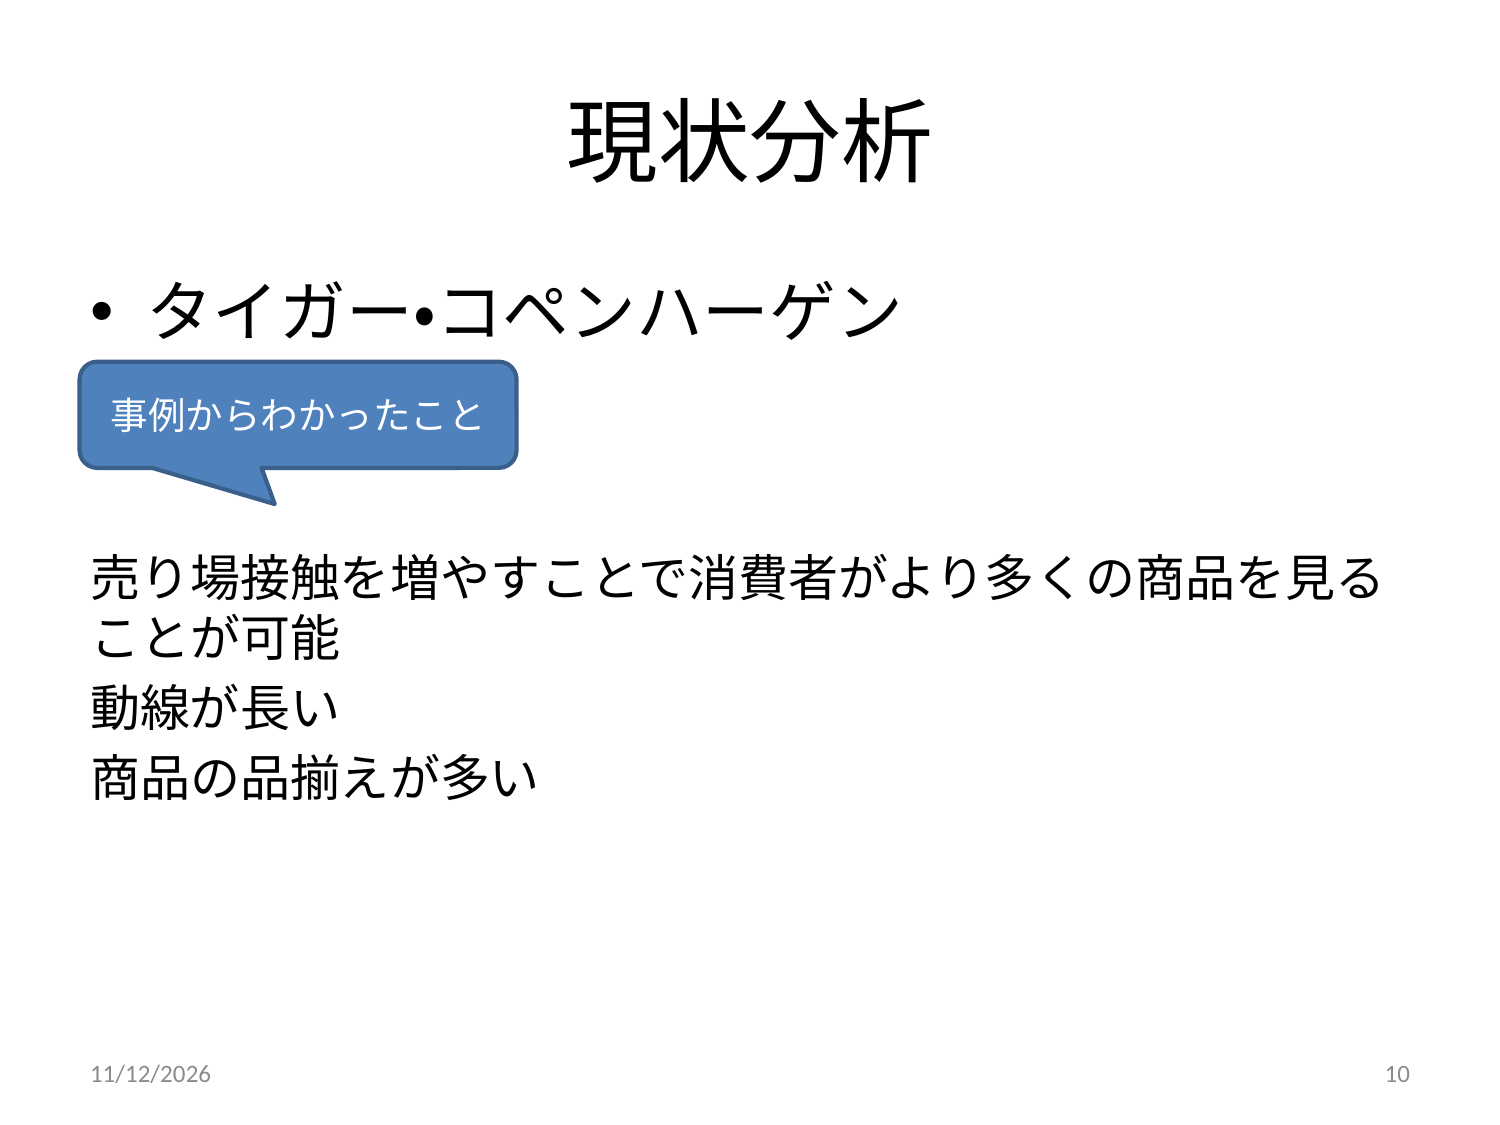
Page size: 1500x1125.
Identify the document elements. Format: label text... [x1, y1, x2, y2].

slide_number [75, 1042, 425, 1103]
slide_number 10 [1074, 1042, 1425, 1103]
list タイガー・コペンハーゲン 売り場接触を増やすことで消費者がより多くの商品を見ることが可能 動線が長い 商品の品揃えが多い [75, 262, 1425, 1005]
title 現状分析 [75, 45, 1425, 233]
text_box 事例からわかったこと [77, 359, 519, 507]
